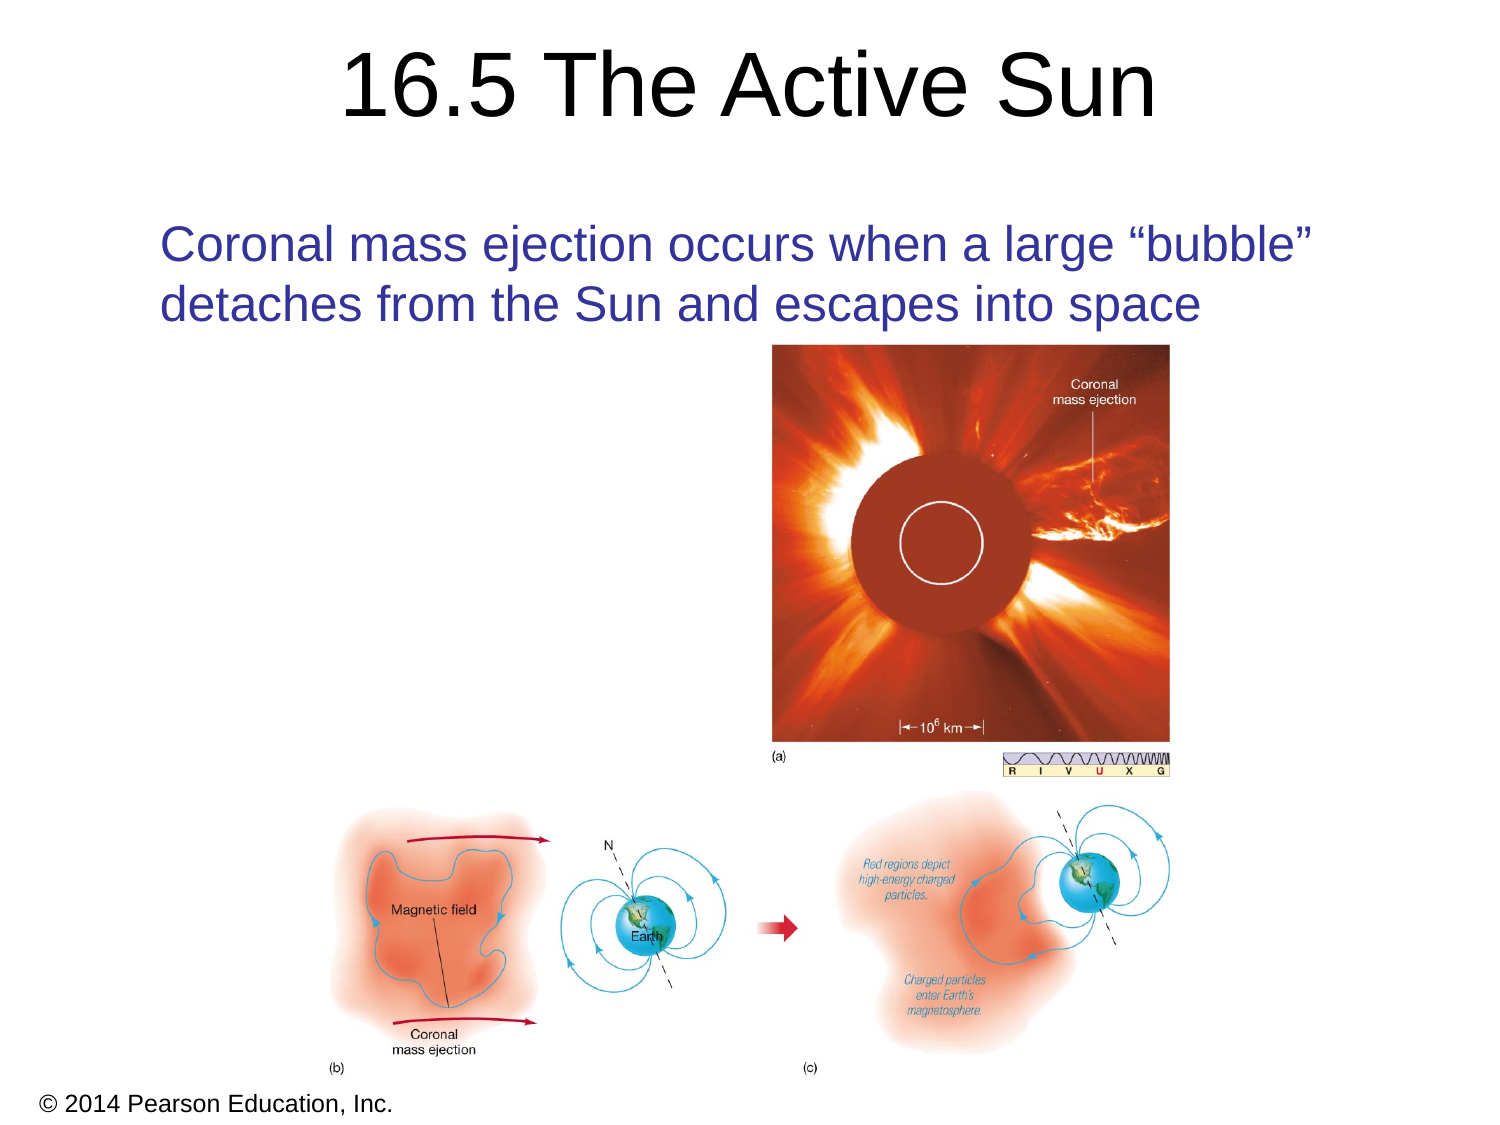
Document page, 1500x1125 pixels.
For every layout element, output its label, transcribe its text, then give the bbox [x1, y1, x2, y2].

picture [322, 337, 1178, 1078]
title 16.5 The Active Sun [112, 0, 1388, 161]
text_box Coronal mass ejection occurs when a large “bubble” detaches from the Sun and escapes into space [145, 204, 1354, 339]
